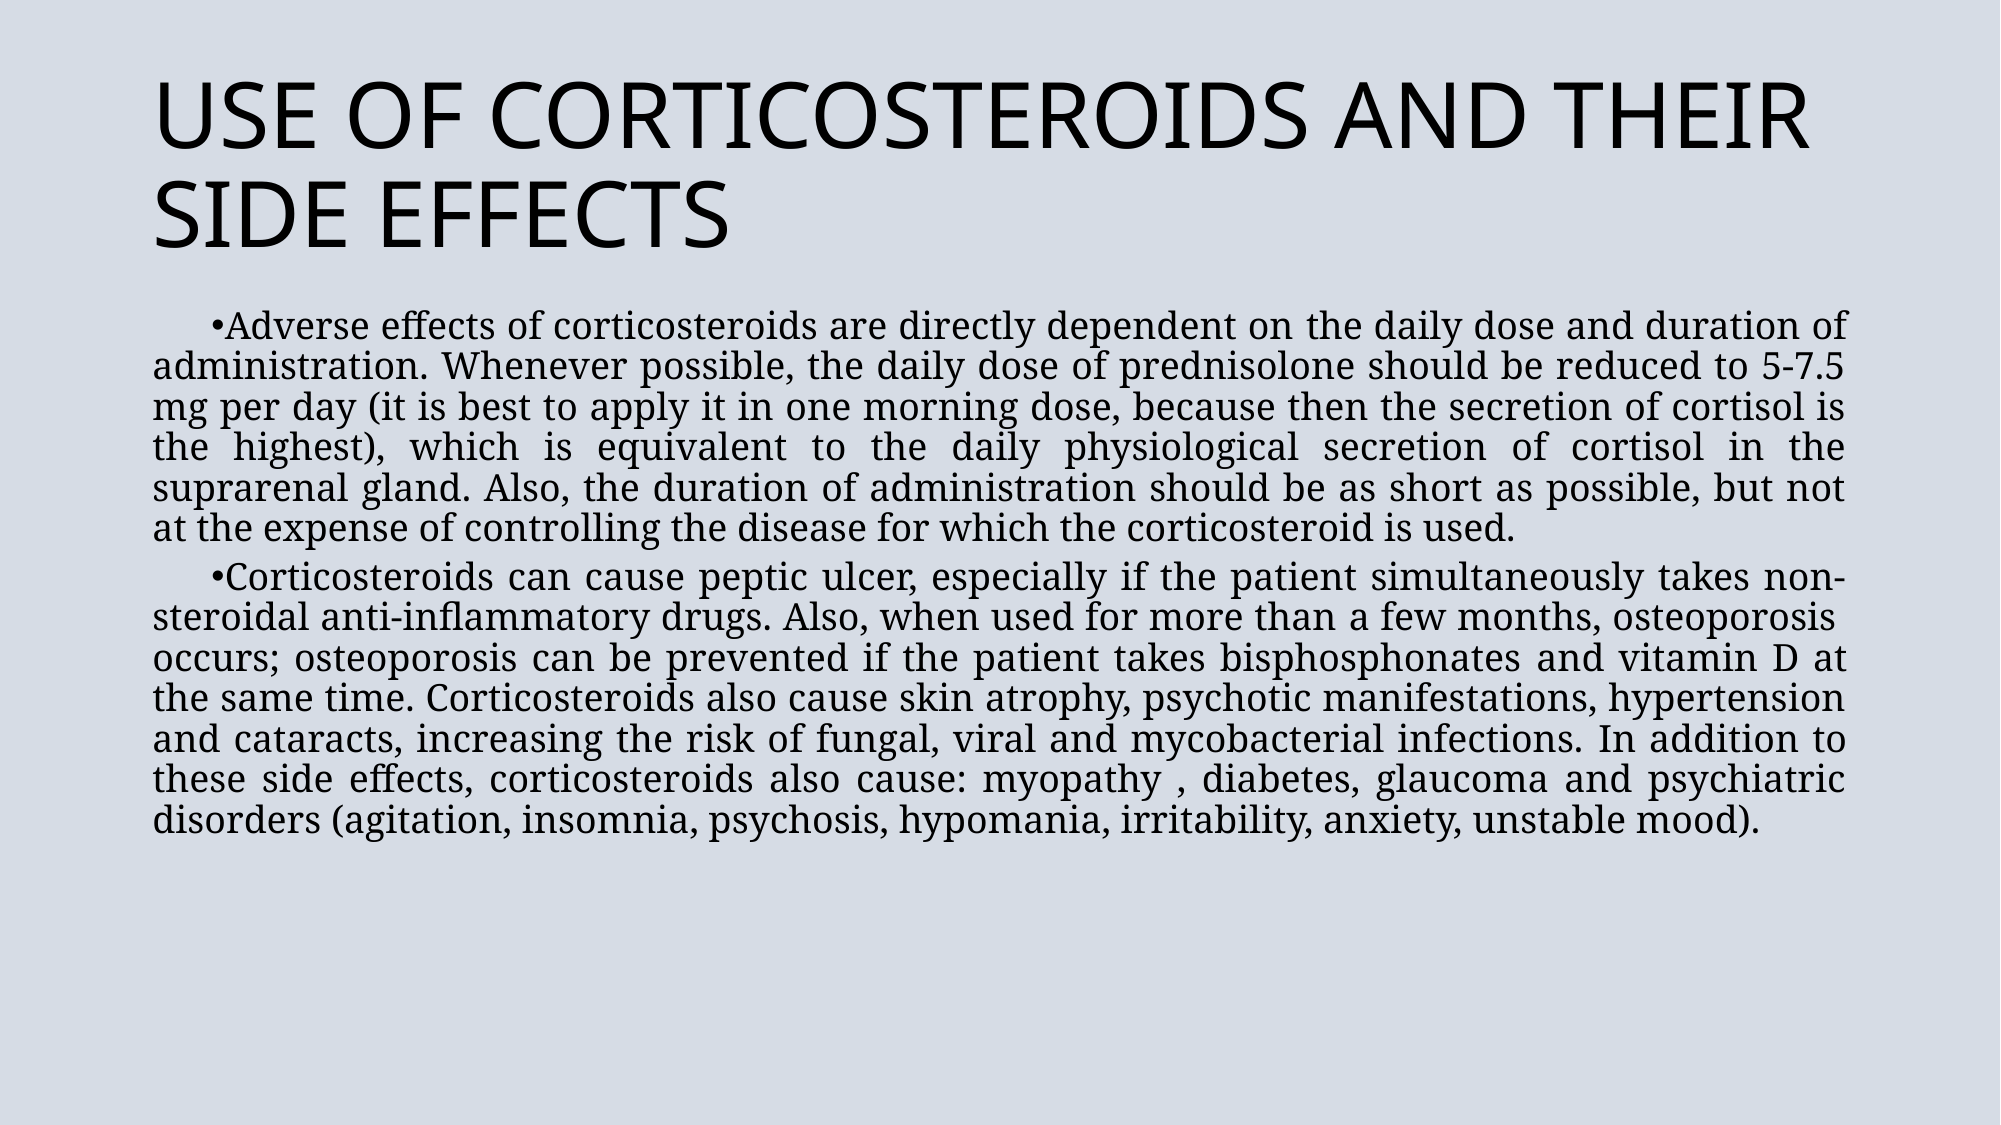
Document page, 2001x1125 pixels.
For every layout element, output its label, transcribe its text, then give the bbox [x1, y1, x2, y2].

list Adverse effects of corticosteroids are directly dependent on ­the daily dose and duration of administration. Whenever possible, the daily dose of prednisolone should be reduced to 5-7.5 mg per day (it is best to apply it in one morning dose, because then the secretion of cortisol is the highest), which is equivalent to the daily physiological secretion of cortisol in the suprarenal gland. Also, the duration of administration should be as short as possible, but not at the expense of controlling the disease for which the corticosteroid is used. Corticosteroids can cause peptic ulcer, especially if the patient simultaneously takes non-steroidal anti-inflammatory drugs. Also, when used for more than ­a few months, osteoporosis ­occurs; osteoporosis can be prevented if the patient takes bisphosphonates ­and vitamin D at the same time. Corticosteroids also cause skin atrophy, psychotic manifestations, hypertension and cataracts, increasing the risk of fungal, viral and mycobacterial infections. In addition to these side effects, corticosteroids also cause: myopathy , diabetes, glaucoma and psychiatric disorders (agitation, insomnia, psychosis, hypomania, irritability, anxiety, unstable mood). [137, 299, 1863, 1014]
title USE OF CORTICOSTEROIDS AND THEIR SIDE EFFECTS [137, 59, 1863, 278]
